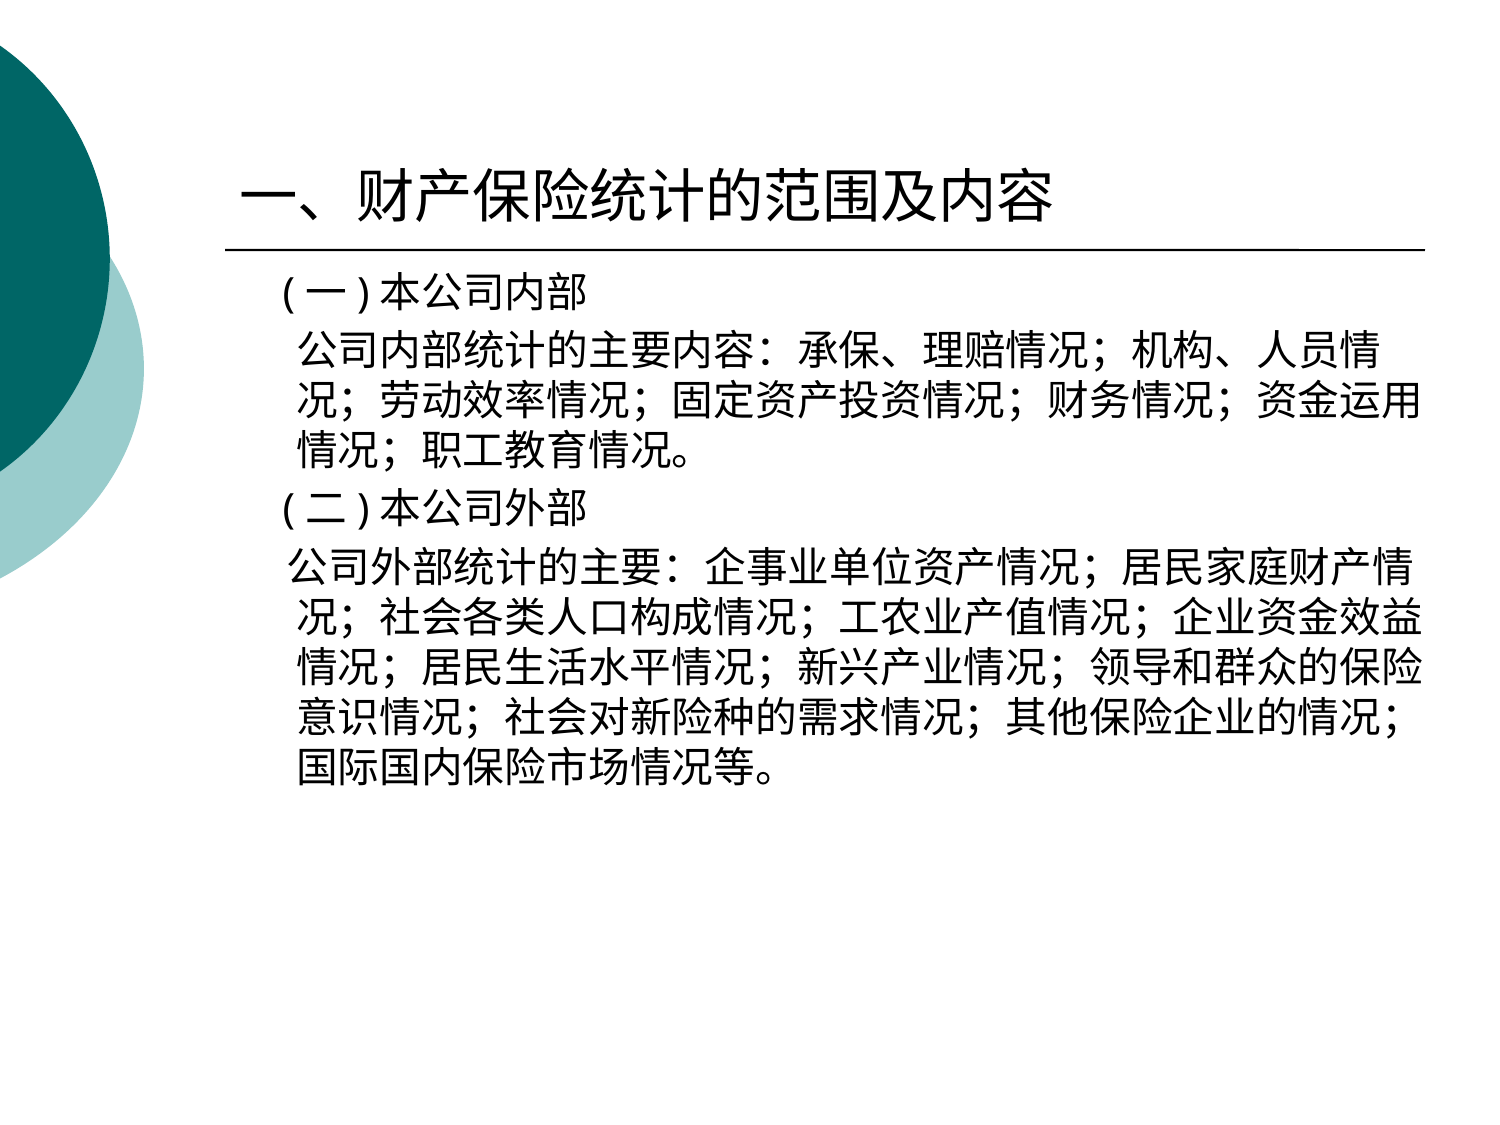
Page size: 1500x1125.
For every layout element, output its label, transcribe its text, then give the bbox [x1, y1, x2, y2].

list (一)本公司内部 公司内部统计的主要内容：承保、理赔情况；机构、人员情况；劳动效率情况；固定资产投资情况；财务情况；资金运用情况；职工教育情况。 (二)本公司外部 公司外部统计的主要：企事业单位资产情况；居民家庭财产情况；社会各类人口构成情况；工农业产值情况；企业资金效益情况；居民生活水平情况；新兴产业情况；领导和群众的保险意识情况；社会对新险种的需求情况；其他保险企业的情况；国际国内保险市场情况等。 [224, 257, 1454, 1067]
title 一、财产保险统计的范围及内容 [224, 49, 1425, 238]
